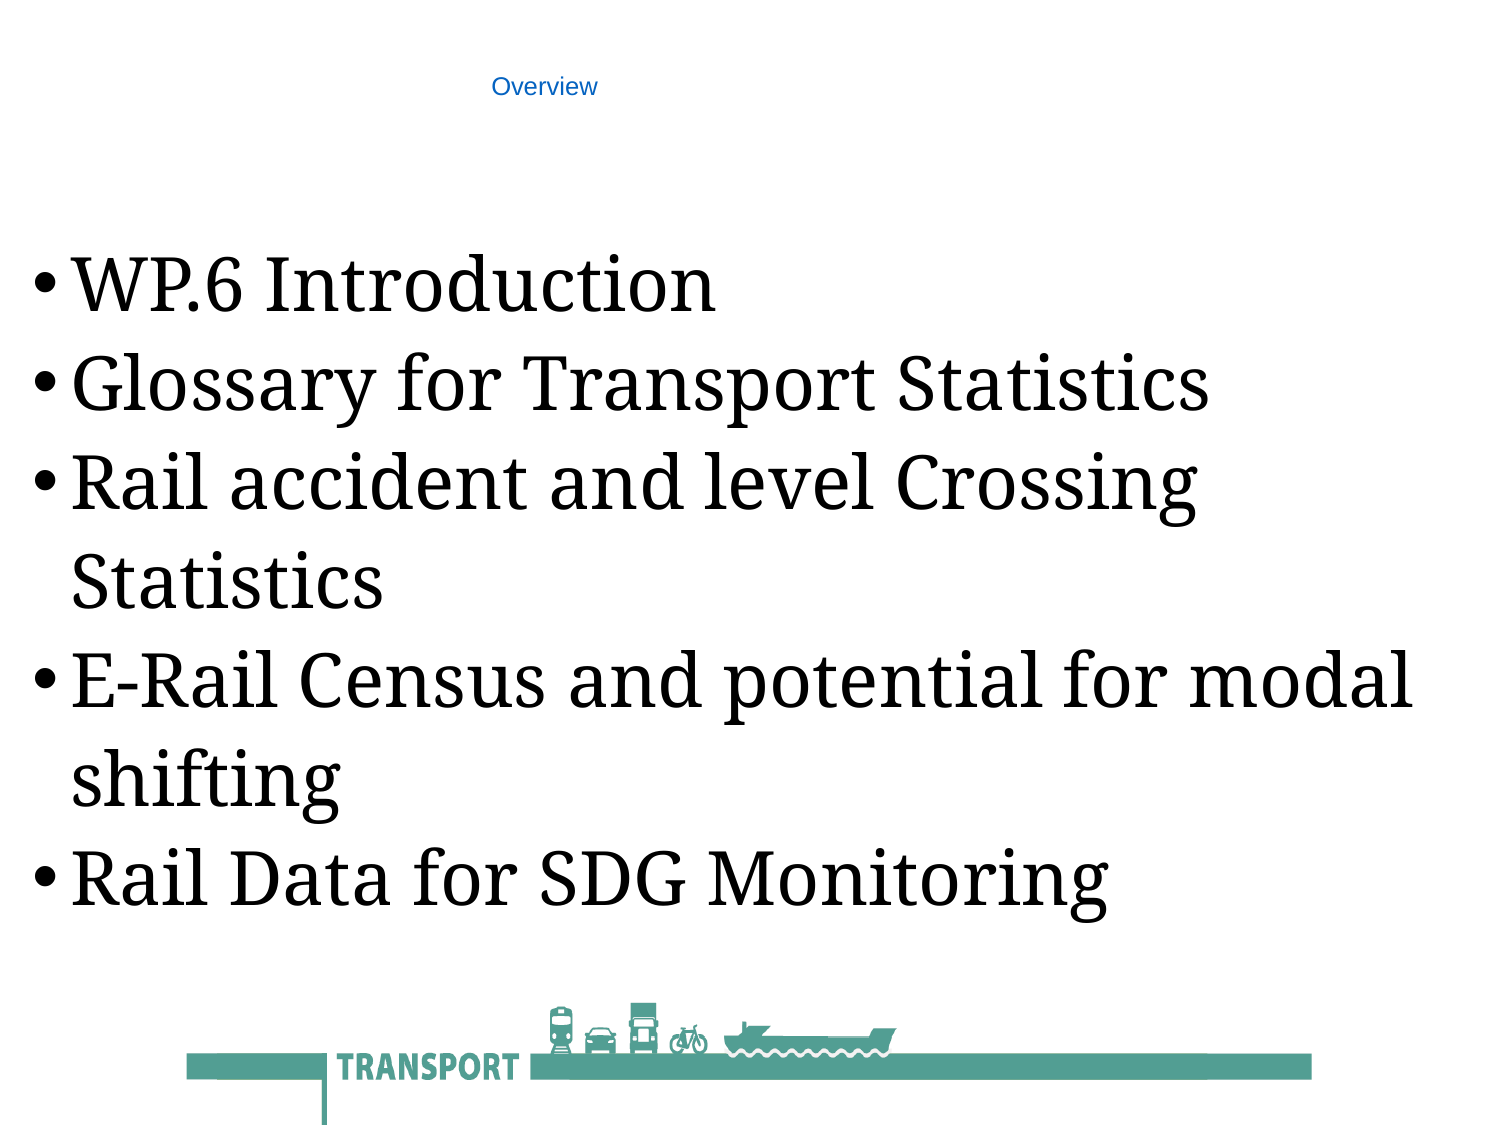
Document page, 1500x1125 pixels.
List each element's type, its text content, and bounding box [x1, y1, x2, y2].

title Overview [0, 37, 1108, 109]
list WP.6 Introduction Glossary for Transport Statistics Rail accident and level Crossing Statistics E-Rail Census and potential for modal shifting Rail Data for SDG Monitoring [17, 219, 1500, 870]
picture [186, 987, 1312, 1125]
